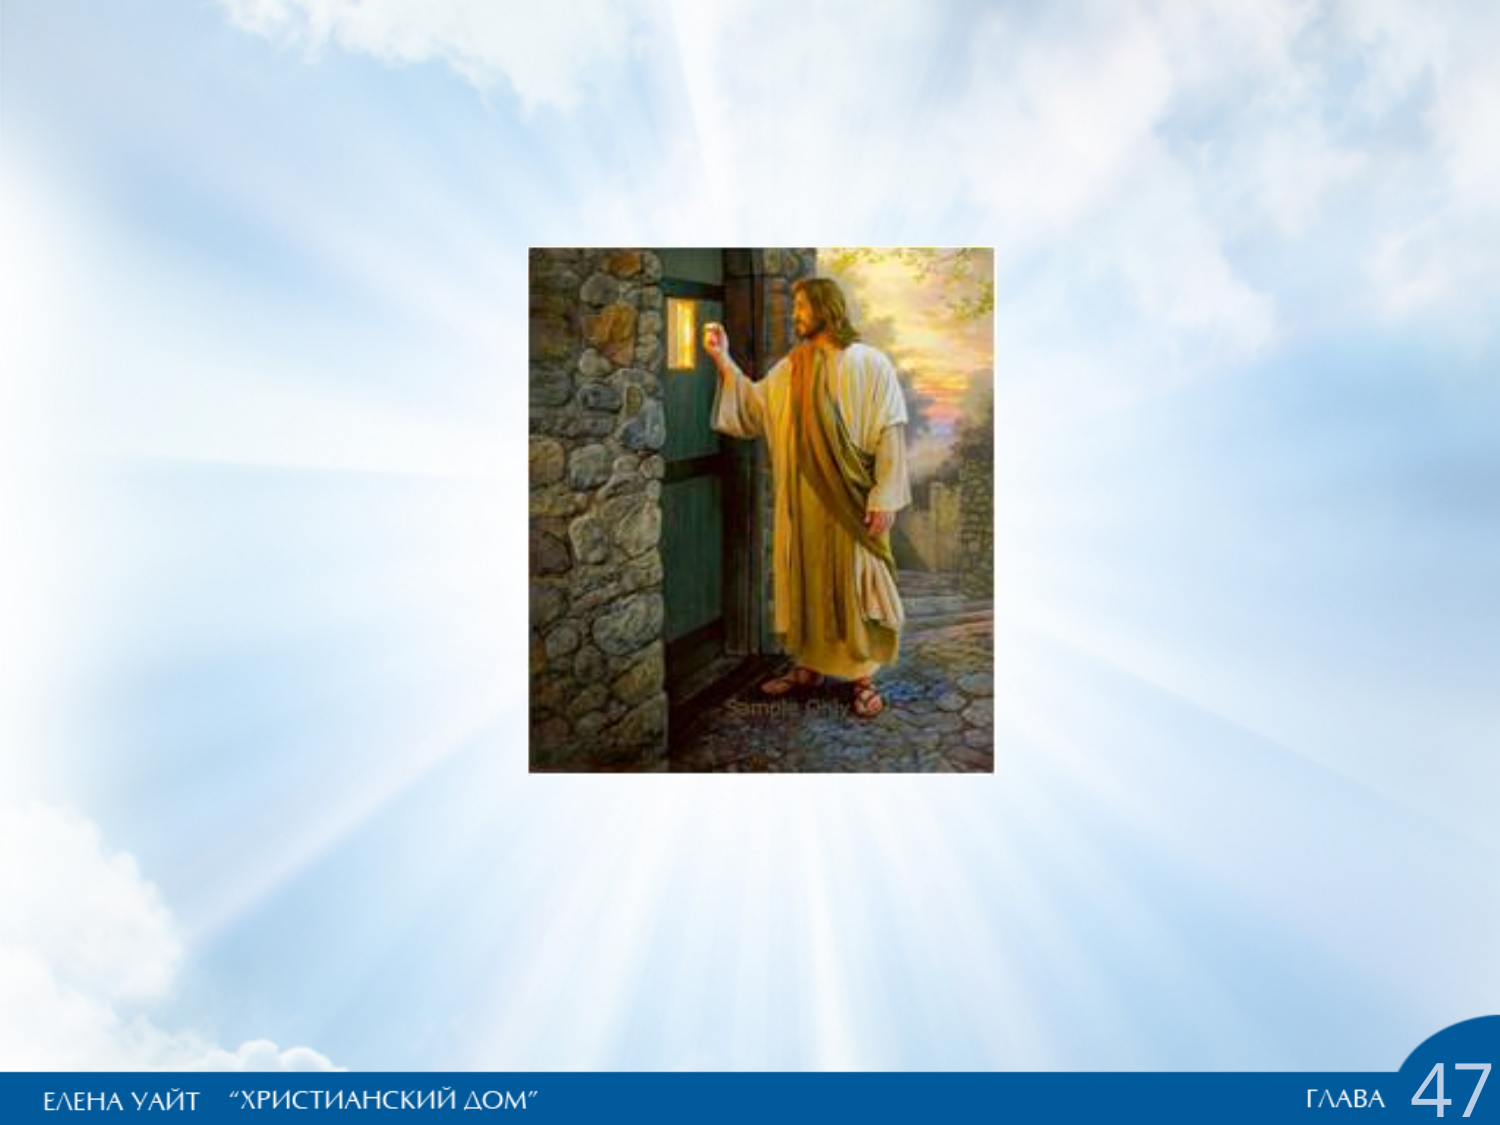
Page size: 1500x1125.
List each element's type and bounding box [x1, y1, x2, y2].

picture [0, 0, 1500, 1125]
list [527, 245, 997, 776]
